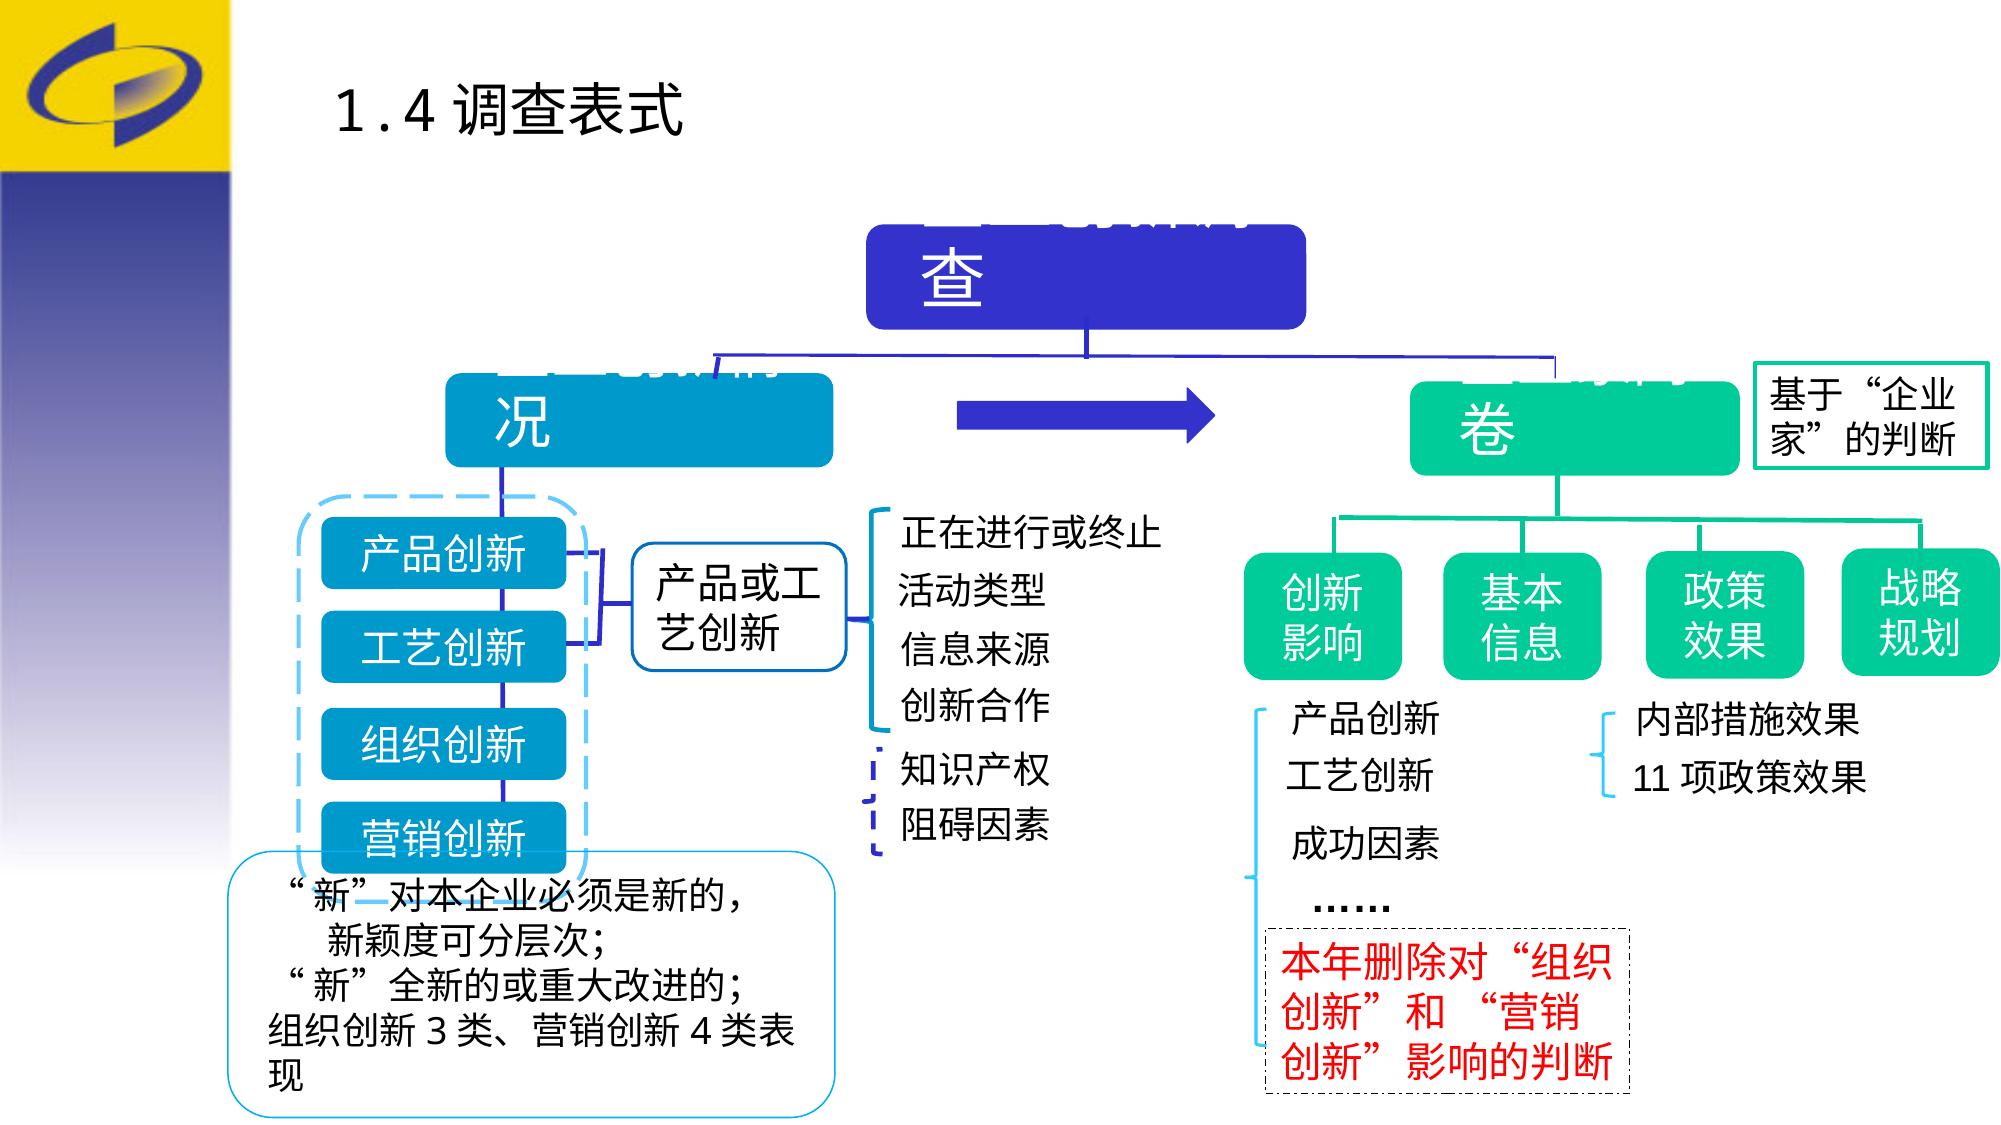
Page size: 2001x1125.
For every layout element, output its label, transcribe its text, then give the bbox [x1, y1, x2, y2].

text_box 产品或工艺创新 [632, 543, 847, 671]
text_box 企业创新调查 [866, 224, 1307, 330]
text_box 正在进行或终止 [886, 501, 1253, 559]
text_box 基于“企业家”的判断 [1753, 361, 1990, 470]
text_box [1590, 713, 1616, 797]
text_box 基本信息 [1443, 552, 1602, 681]
text_box [957, 387, 1215, 443]
text_box [863, 748, 883, 855]
text_box 知识产权 [886, 738, 1253, 793]
text_box [296, 494, 589, 851]
text_box 创新影响 [1243, 552, 1403, 681]
text_box “新”对本企业必须是新的， 新颖度可分层次； “新”全新的或重大改进的； 组织创新3类、营销创新4类表现 [227, 851, 835, 1118]
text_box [714, 356, 719, 379]
text_box 11项政策效果 [1617, 746, 1984, 807]
text_box [1245, 709, 1267, 1046]
text_box 企业创新情况 [445, 373, 834, 468]
text_box 产品创新 [1276, 687, 1471, 744]
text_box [598, 610, 604, 646]
text_box 工艺创新 [1270, 744, 1471, 805]
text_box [1090, 354, 1555, 358]
text_box 战略规划 [1841, 548, 2000, 676]
text_box 创新合作 [886, 674, 1253, 735]
text_box 信息来源 [891, 618, 1249, 674]
picture [586, 556, 598, 641]
text_box 1.4调查表式 [247, 65, 1865, 152]
text_box 成功因素 [1276, 812, 1474, 873]
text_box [598, 548, 604, 603]
text_box 活动类型 [891, 559, 1249, 618]
text_box 政策效果 [1645, 551, 1805, 679]
text_box 企业家问卷 [1410, 381, 1740, 476]
text_box 内部措施效果 [1620, 688, 1988, 749]
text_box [1338, 517, 1923, 522]
text_box …… [1295, 863, 1493, 928]
picture [0, 0, 2000, 1125]
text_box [712, 354, 1081, 358]
text_box 本年删除对“组织创新”和 “营销创新”影响的判断 [1265, 928, 1630, 1094]
text_box [870, 509, 891, 731]
text_box 阻碍因素 [886, 793, 1253, 854]
